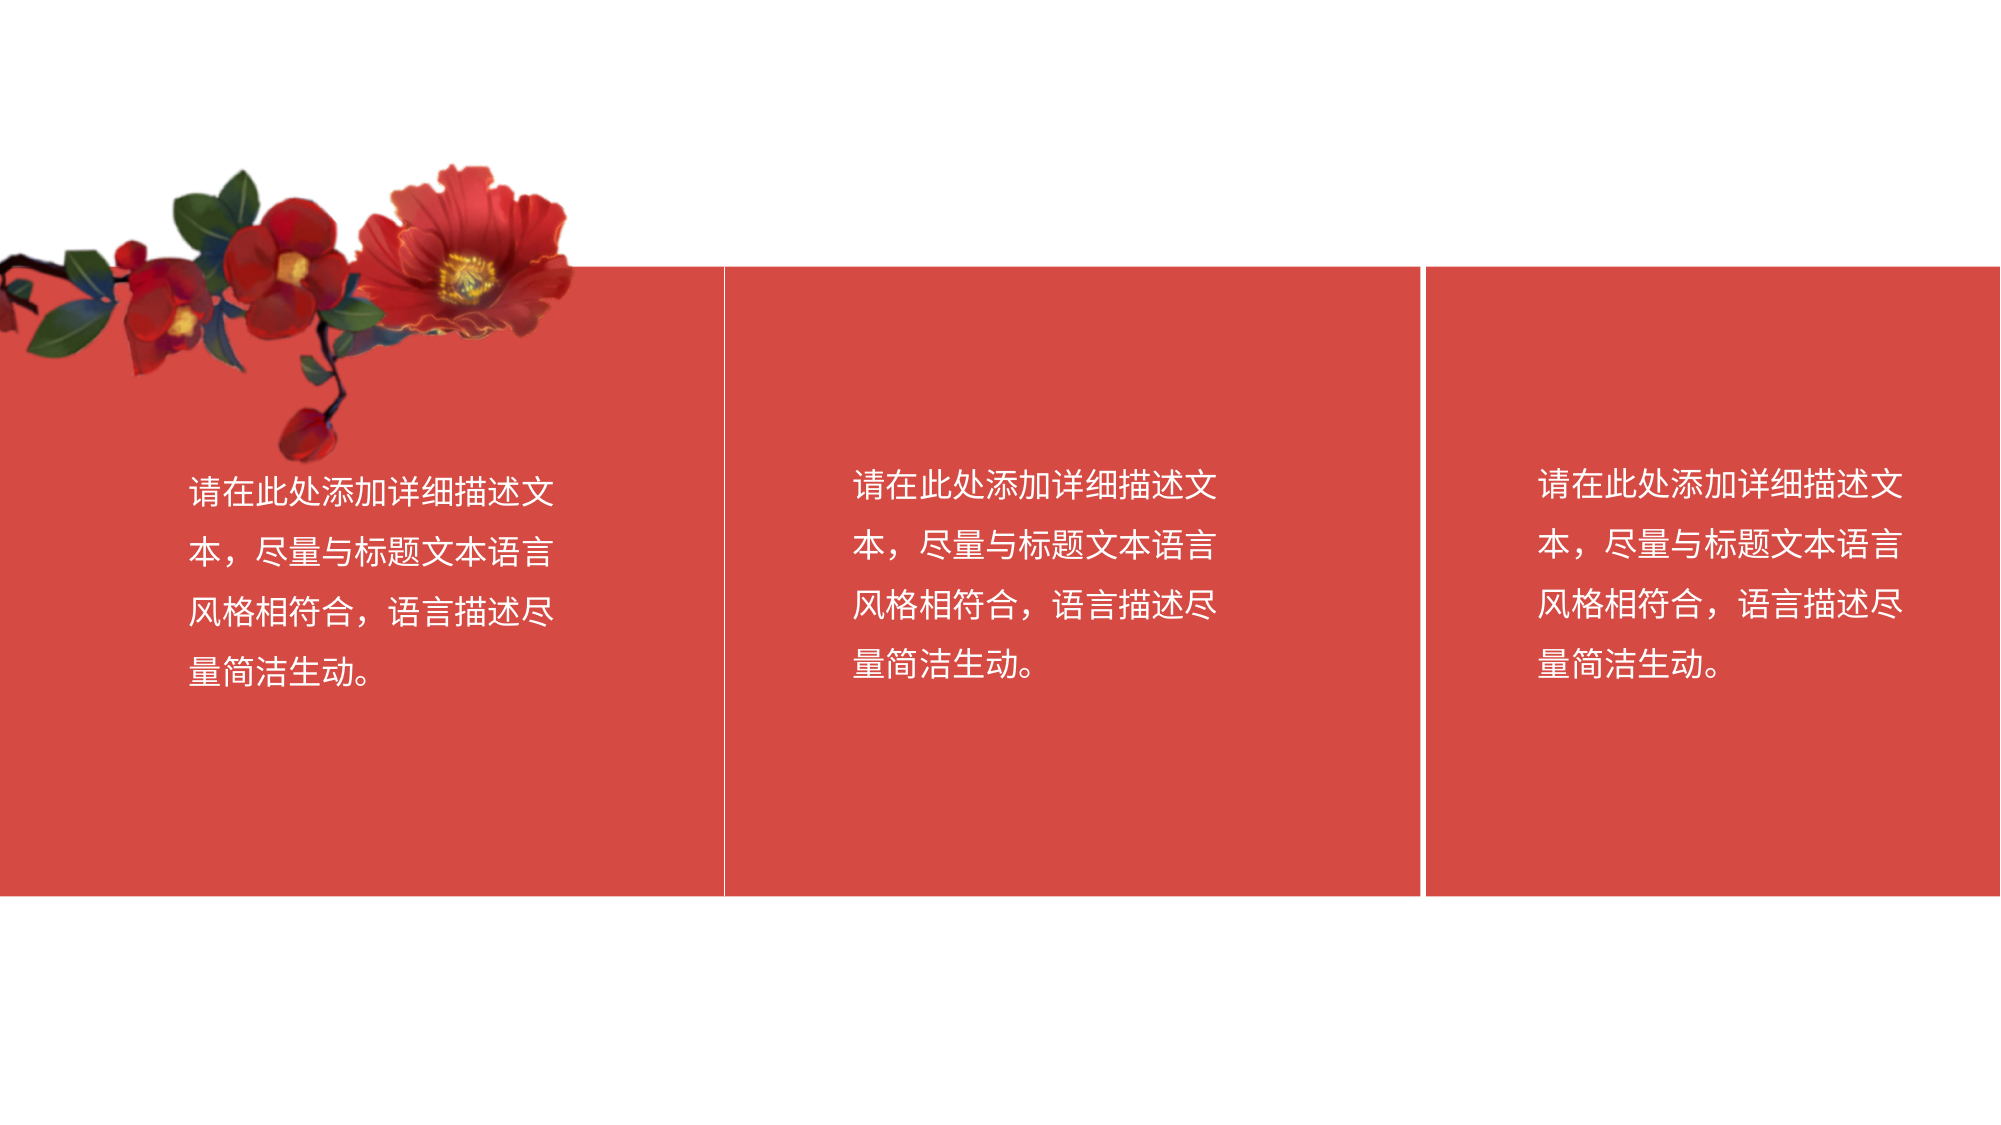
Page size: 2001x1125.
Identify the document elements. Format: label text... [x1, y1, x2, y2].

text_box 请在此处添加详细描述文本，尽量与标题文本语言风格相符合，语言描述尽量简洁生动。 [173, 444, 579, 699]
text_box 请在此处添加详细描述文本，尽量与标题文本语言风格相符合，语言描述尽量简洁生动。 [1523, 436, 1928, 691]
picture [0, 23, 610, 641]
text_box [0, 266, 724, 897]
text_box [725, 266, 1421, 897]
text_box 请在此处添加详细描述文本，尽量与标题文本语言风格相符合，语言描述尽量简洁生动。 [837, 436, 1243, 691]
text_box [1425, 266, 2000, 897]
